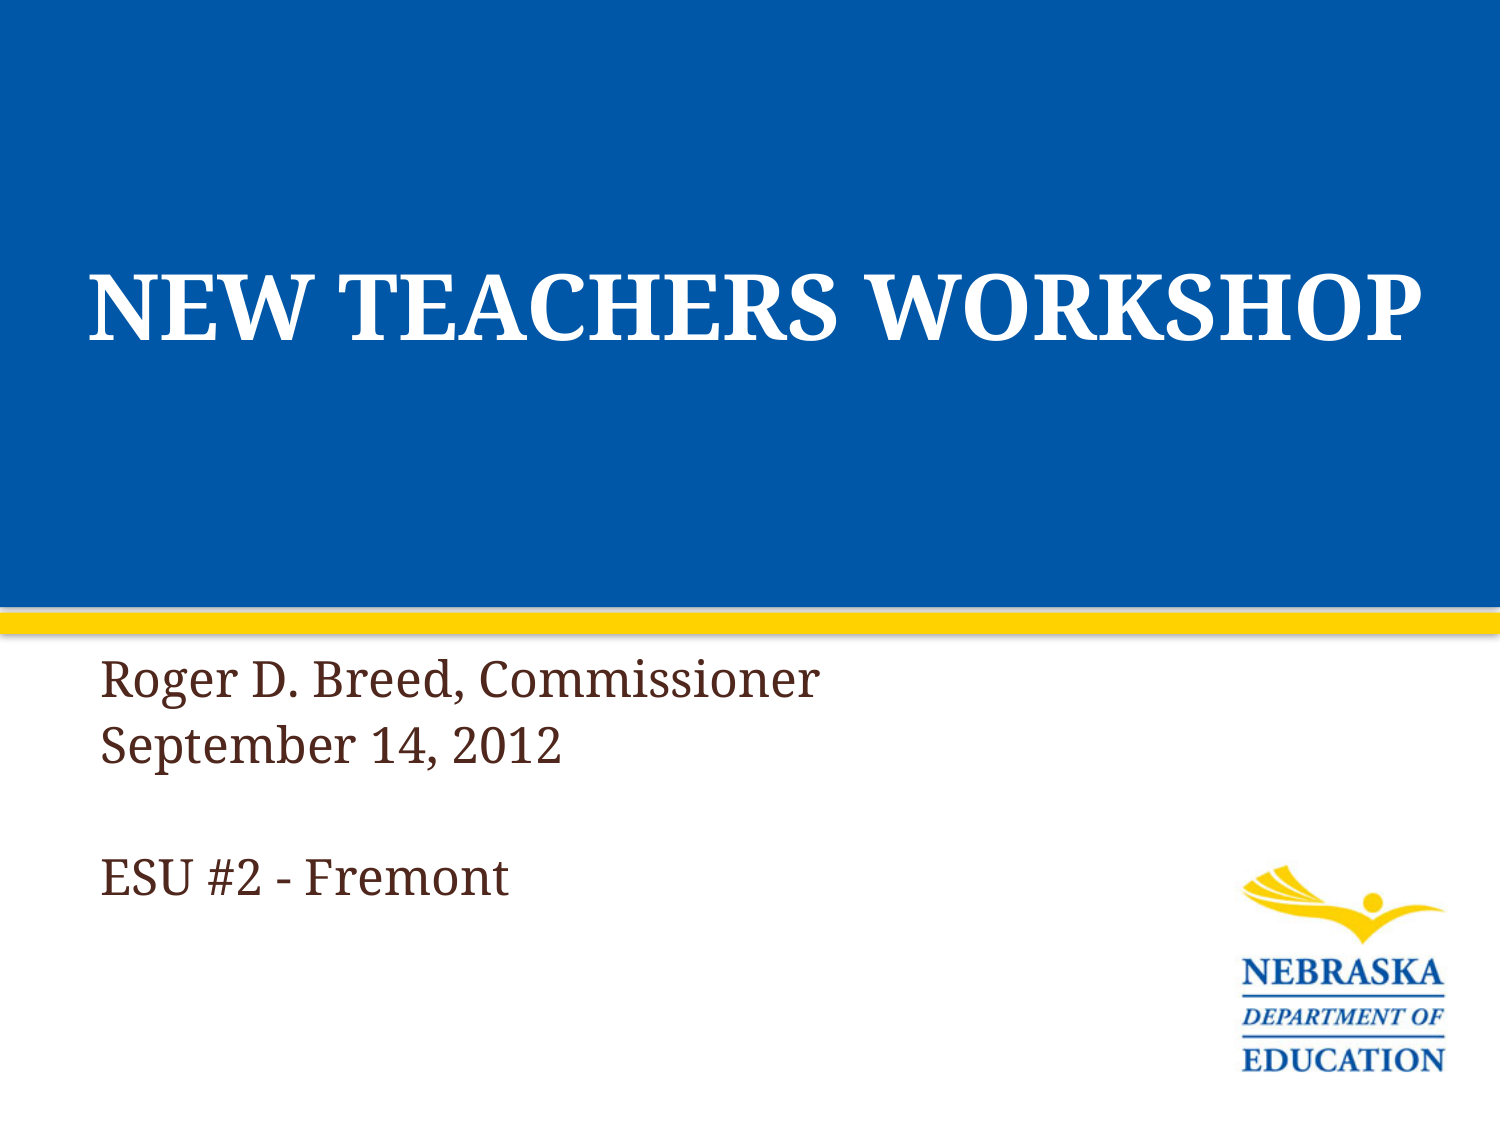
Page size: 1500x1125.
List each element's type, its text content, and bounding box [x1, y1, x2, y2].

title NEW TEACHERS WORKSHOP [62, 125, 1450, 367]
picture [1224, 849, 1463, 1088]
subtitle Roger D. Breed, Commissioner September 14, 2012 ESU #2 - Fremont [75, 639, 888, 928]
